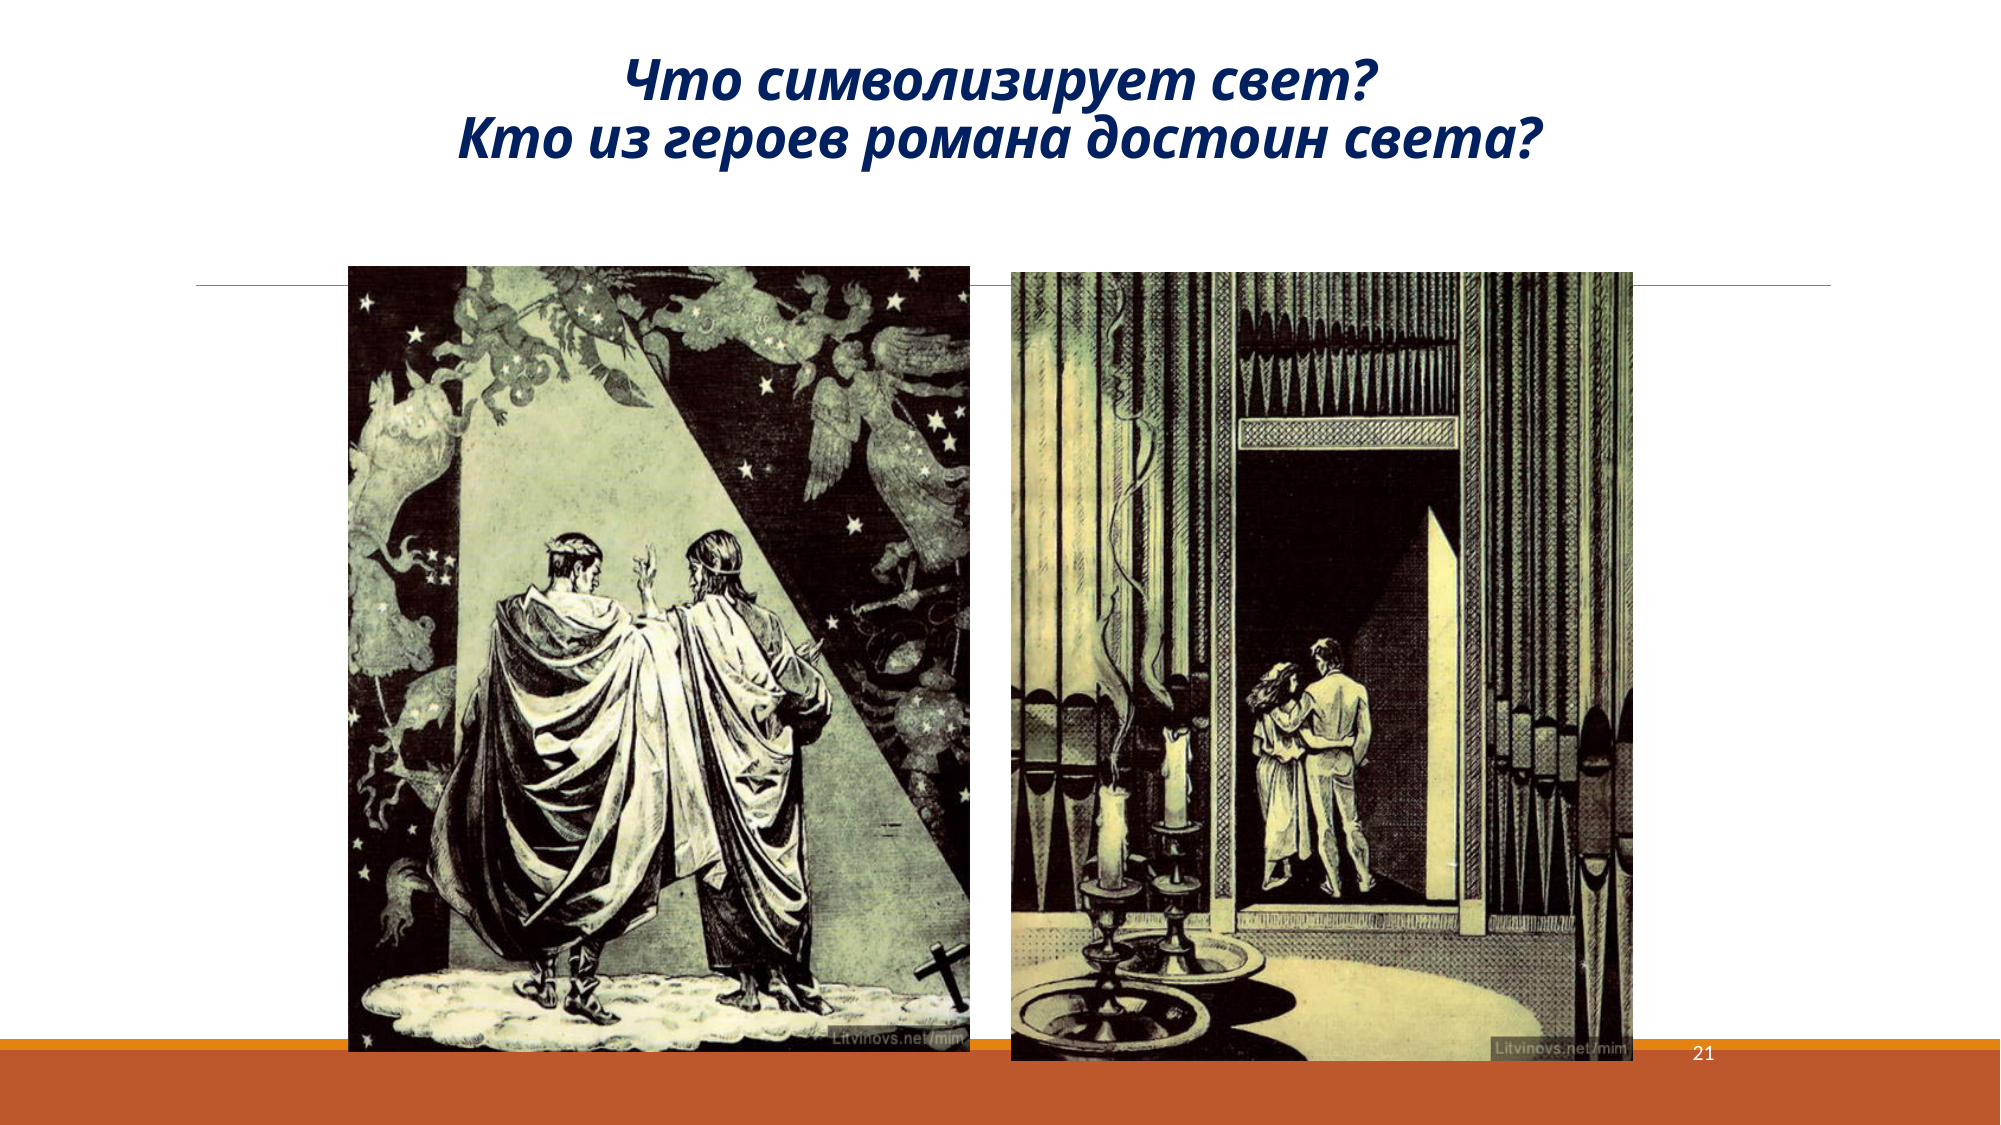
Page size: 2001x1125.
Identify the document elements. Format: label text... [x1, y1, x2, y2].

slide_number 21 [1629, 1014, 1730, 1089]
picture [1011, 272, 1634, 1061]
title Что символизирует свет? Кто из героев романа достоин света? [324, 45, 1675, 282]
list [347, 265, 970, 1053]
